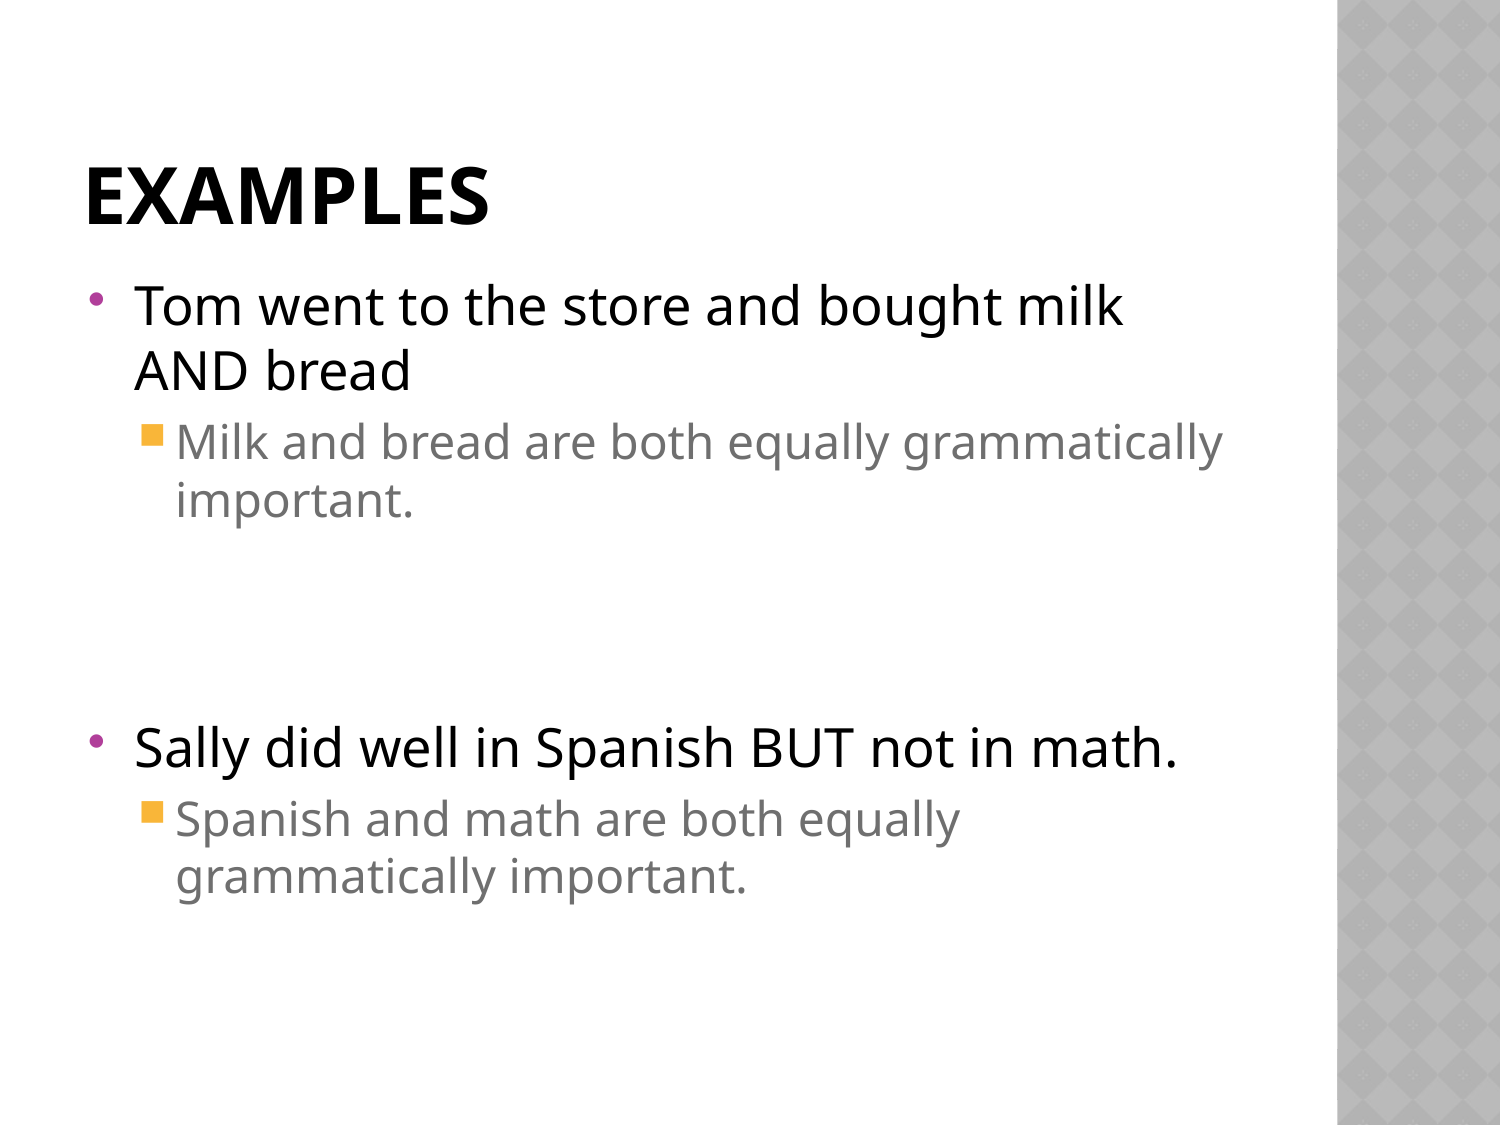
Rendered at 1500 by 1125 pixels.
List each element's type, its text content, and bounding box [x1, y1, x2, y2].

title Examples [75, 52, 1263, 240]
list Tom went to the store and bought milk AND bread Milk and bread are both equally grammatically important. Sally did well in Spanish BUT not in math. Spanish and math are both equally grammatically important. [75, 264, 1263, 1059]
